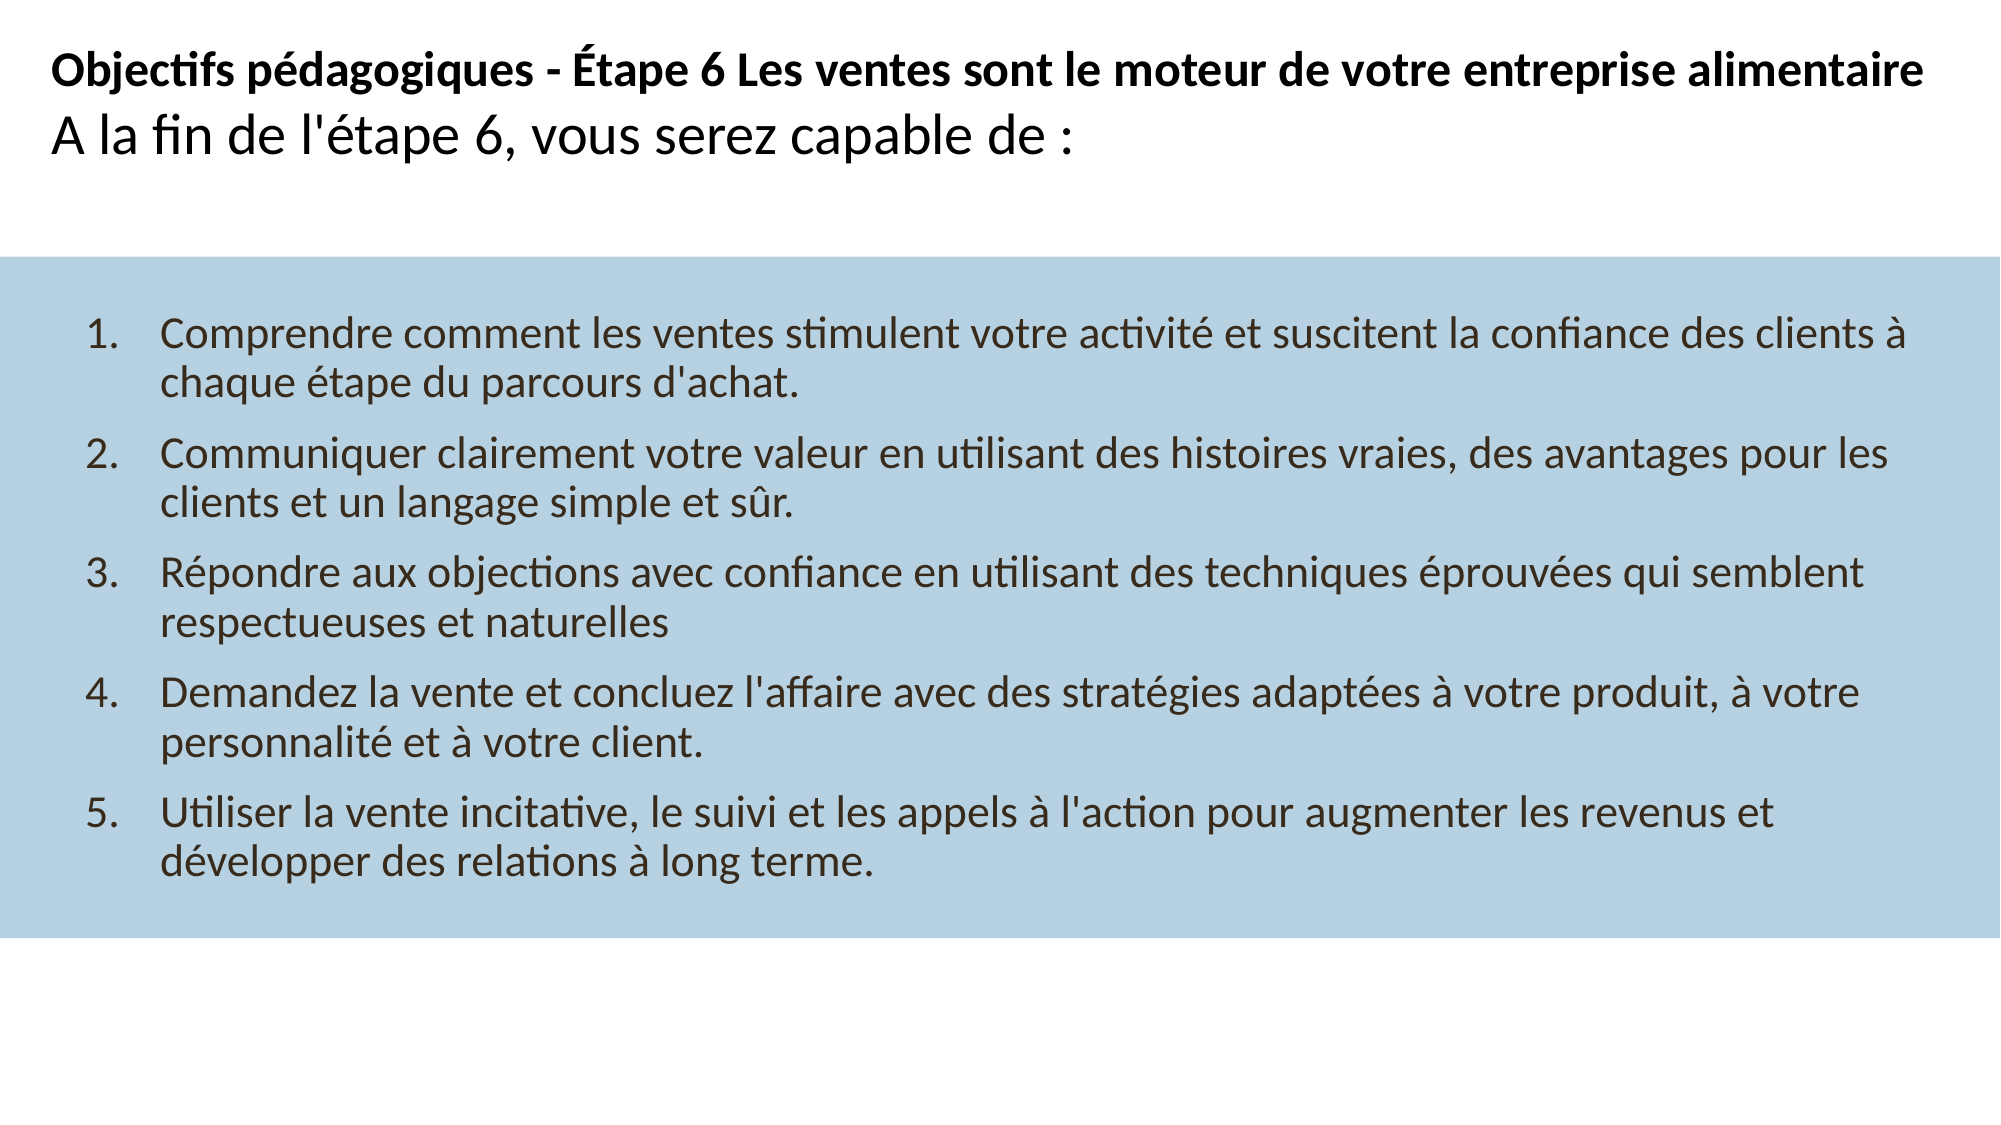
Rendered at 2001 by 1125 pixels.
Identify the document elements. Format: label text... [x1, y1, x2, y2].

text_box Objectifs pédagogiques - Étape 6 Les ventes sont le moteur de votre entreprise alimentaire A la fin de l'étape 6, vous serez capable de : [36, 28, 1964, 174]
list Comprendre comment les ventes stimulent votre activité et suscitent la confiance des clients à chaque étape du parcours d'achat. Communiquer clairement votre valeur en utilisant des histoires vraies, des avantages pour les clients et un langage simple et sûr. Répondre aux objections avec confiance en utilisant des techniques éprouvées qui semblent respectueuses et naturelles Demandez la vente et concluez l'affaire avec des stratégies adaptées à votre produit, à votre personnalité et à votre client. Utiliser la vente incitative, le suivi et les appels à l'action pour augmenter les revenus et développer des relations à long terme. [70, 301, 1933, 919]
text_box [0, 256, 2000, 939]
